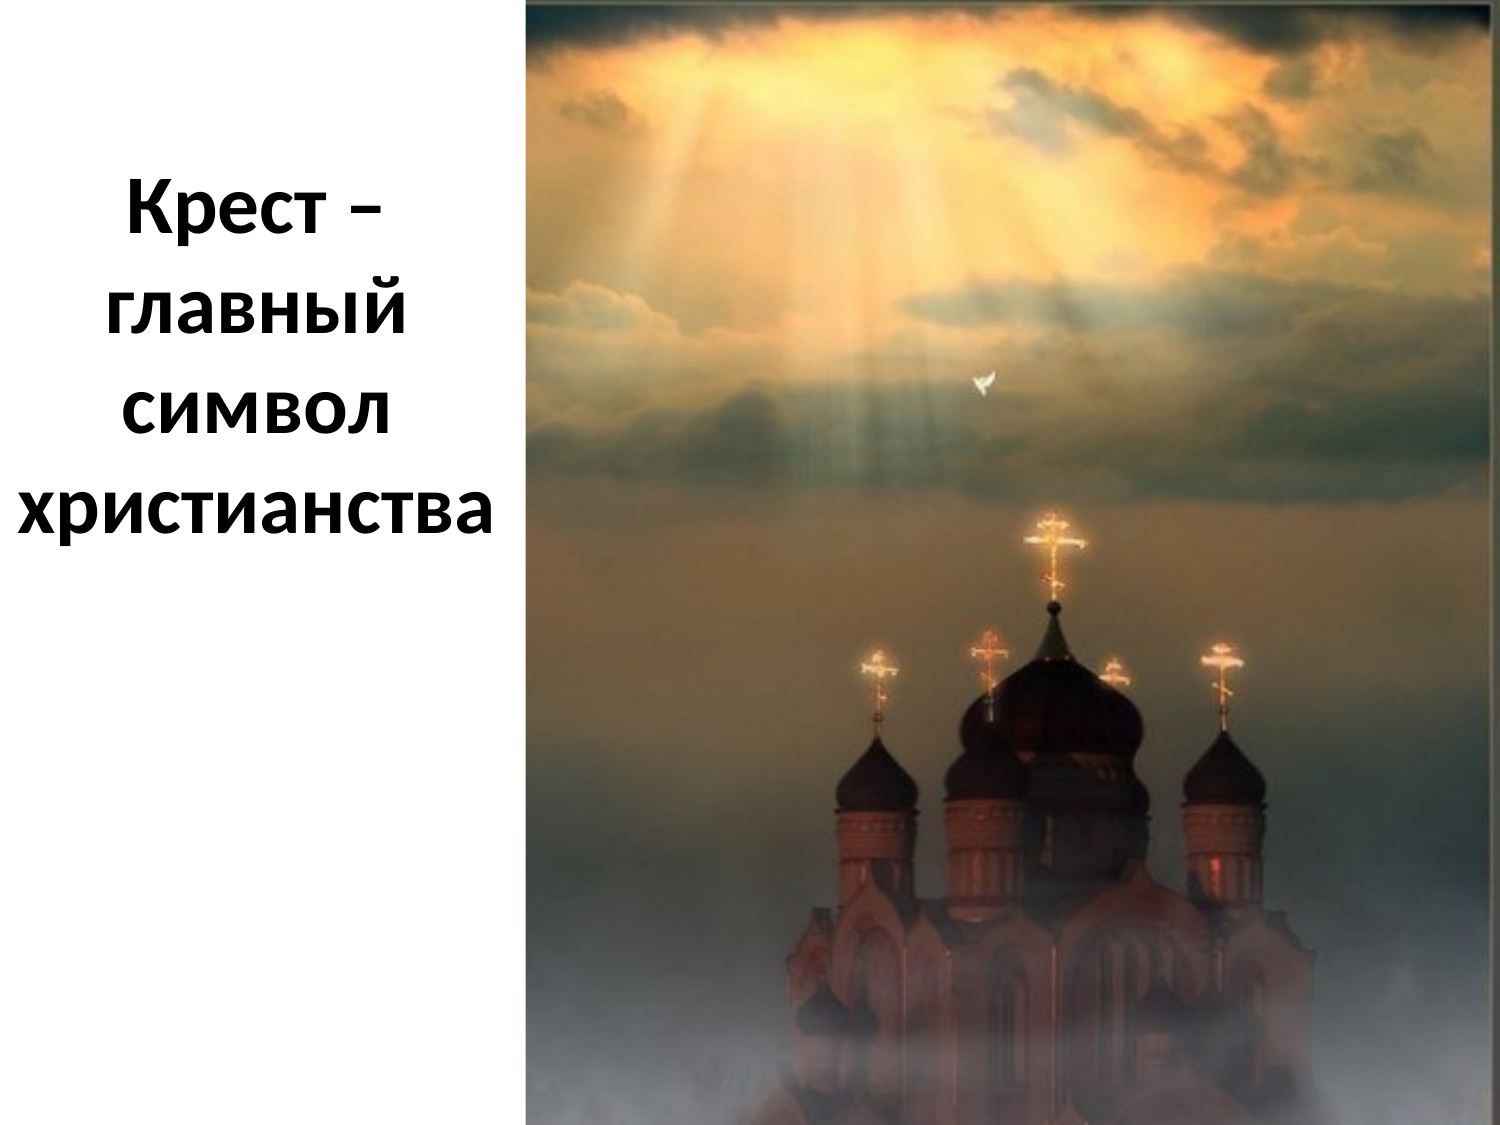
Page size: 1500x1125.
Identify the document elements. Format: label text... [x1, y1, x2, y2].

picture [525, 0, 1500, 1125]
title Крест – главный символ христианства [0, 42, 514, 657]
